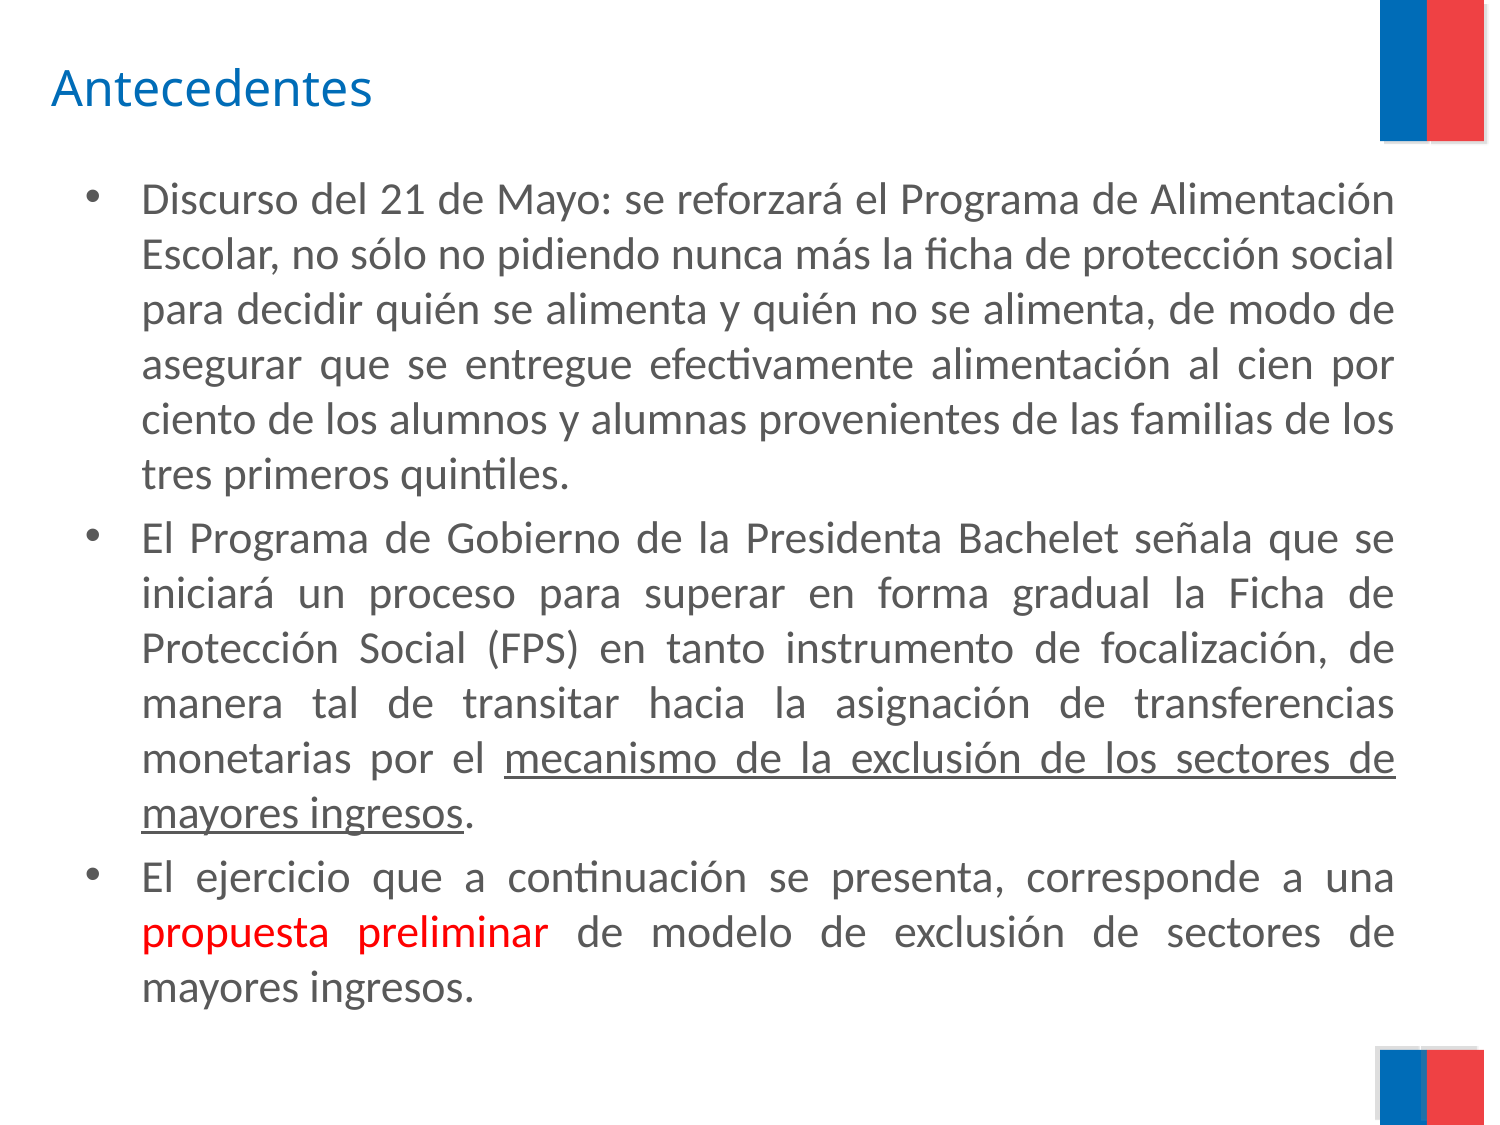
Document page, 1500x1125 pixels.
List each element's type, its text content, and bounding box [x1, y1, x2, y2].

title Antecedentes [36, 48, 1377, 126]
list Discurso del 21 de Mayo: se reforzará el Programa de Alimentación Escolar, no sólo no pidiendo nunca más la ficha de protección social para decidir quién se alimenta y quién no se alimenta, de modo de asegurar que se entregue efectivamente alimentación al cien por ciento de los alumnos y alumnas provenientes de las familias de los tres primeros quintiles. El Programa de Gobierno de la Presidenta Bachelet señala que se iniciará un proceso para superar en forma gradual la Ficha de Protección Social (FPS) en tanto instrumento de focalización, de manera tal de transitar hacia la asignación de transferencias monetarias por el mecanismo de la exclusión de los sectores de mayores ingresos. El ejercicio que a continuación se presenta, corresponde a una propuesta preliminar de modelo de exclusión de sectores de mayores ingresos. [69, 160, 1412, 1036]
